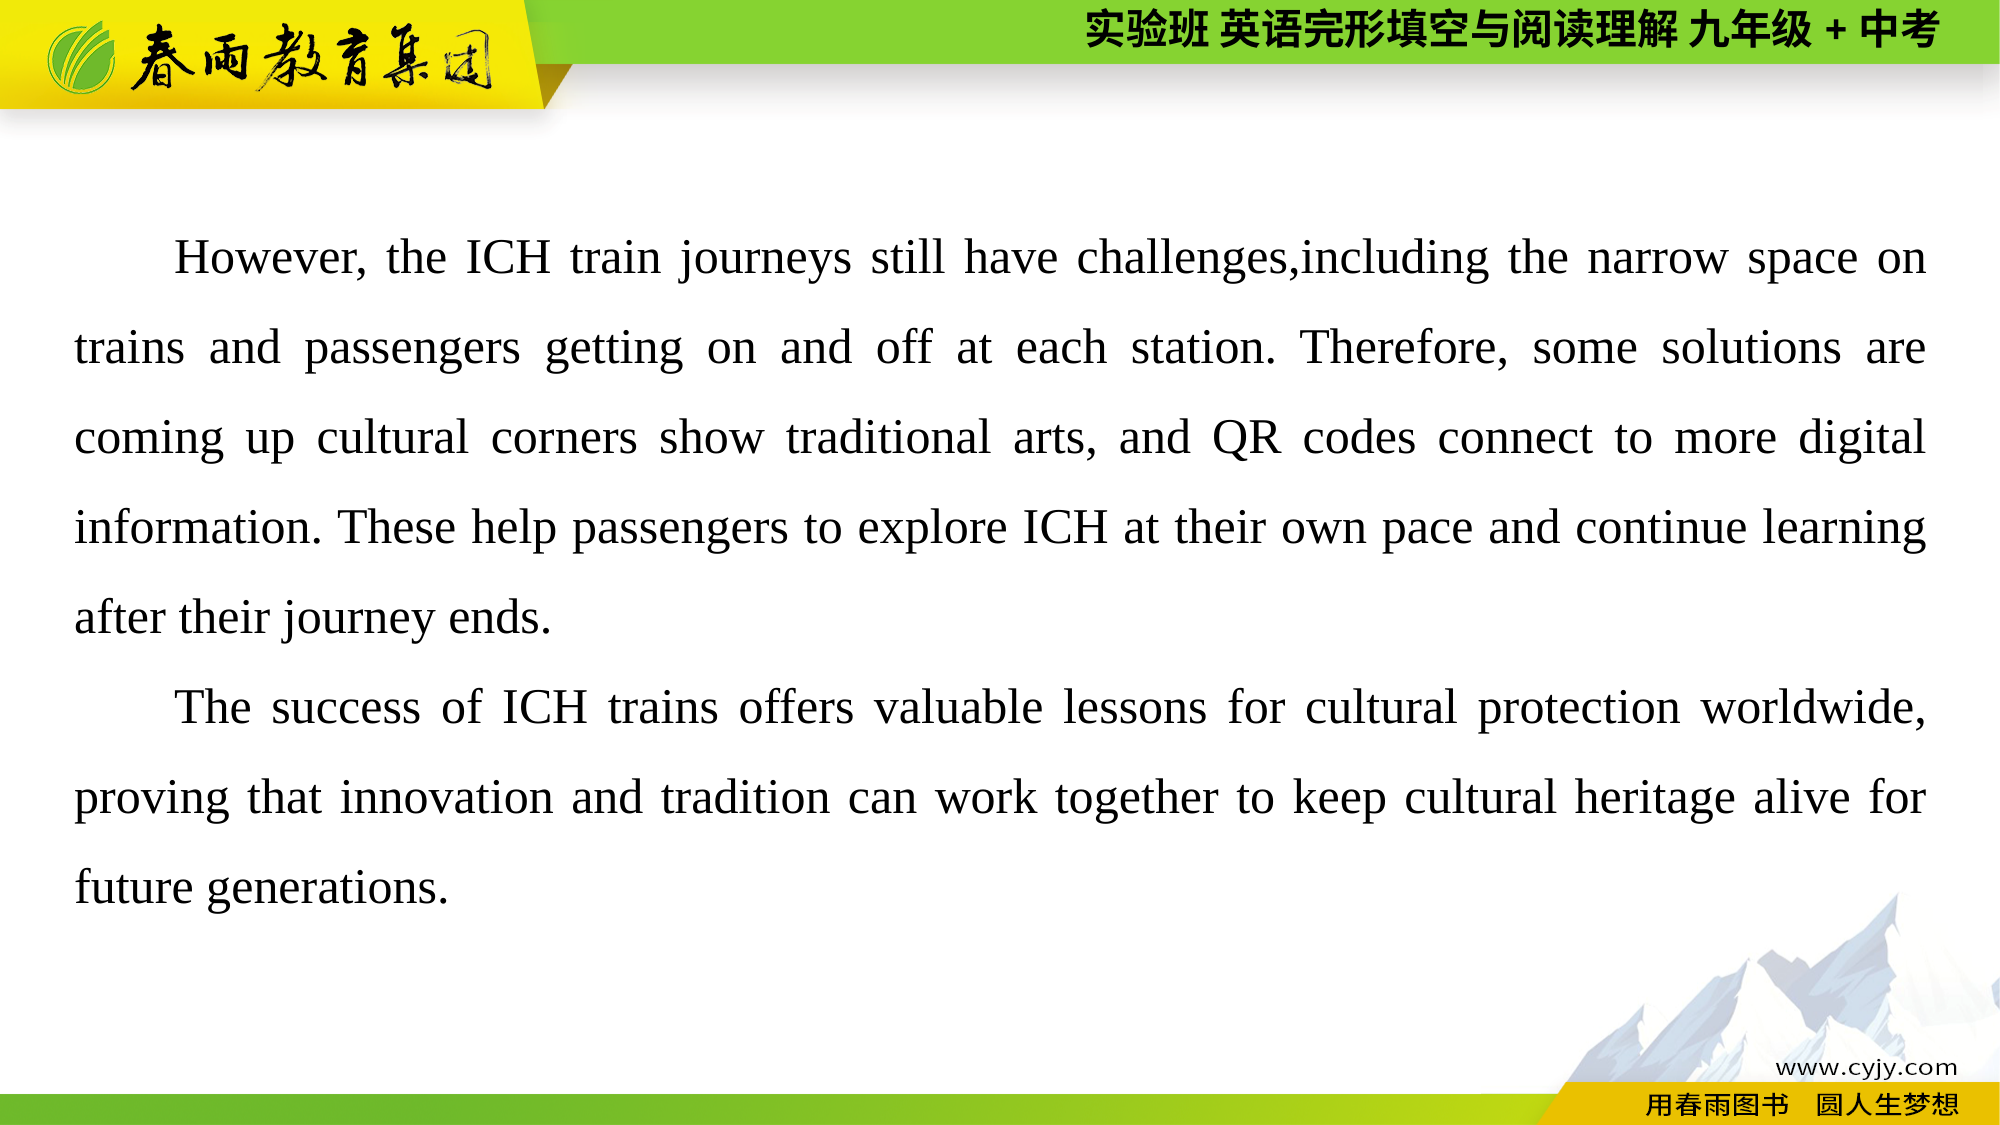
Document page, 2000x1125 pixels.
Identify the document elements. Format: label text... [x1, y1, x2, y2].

picture [0, 0, 2000, 1125]
list However, the ICH train journeys still have challenges,including the narrow space on trains and passengers getting on and off at each station. Therefore, some solutions are coming up cultural corners show traditional arts, and QR codes connect to more digital information. These help passengers to explore ICH at their own pace and continue learning after their journey ends. The success of ICH trains offers valuable lessons for cultural protection worldwide, proving that innovation and tradition can work together to keep cultural heritage alive for future generations. [59, 186, 1944, 929]
